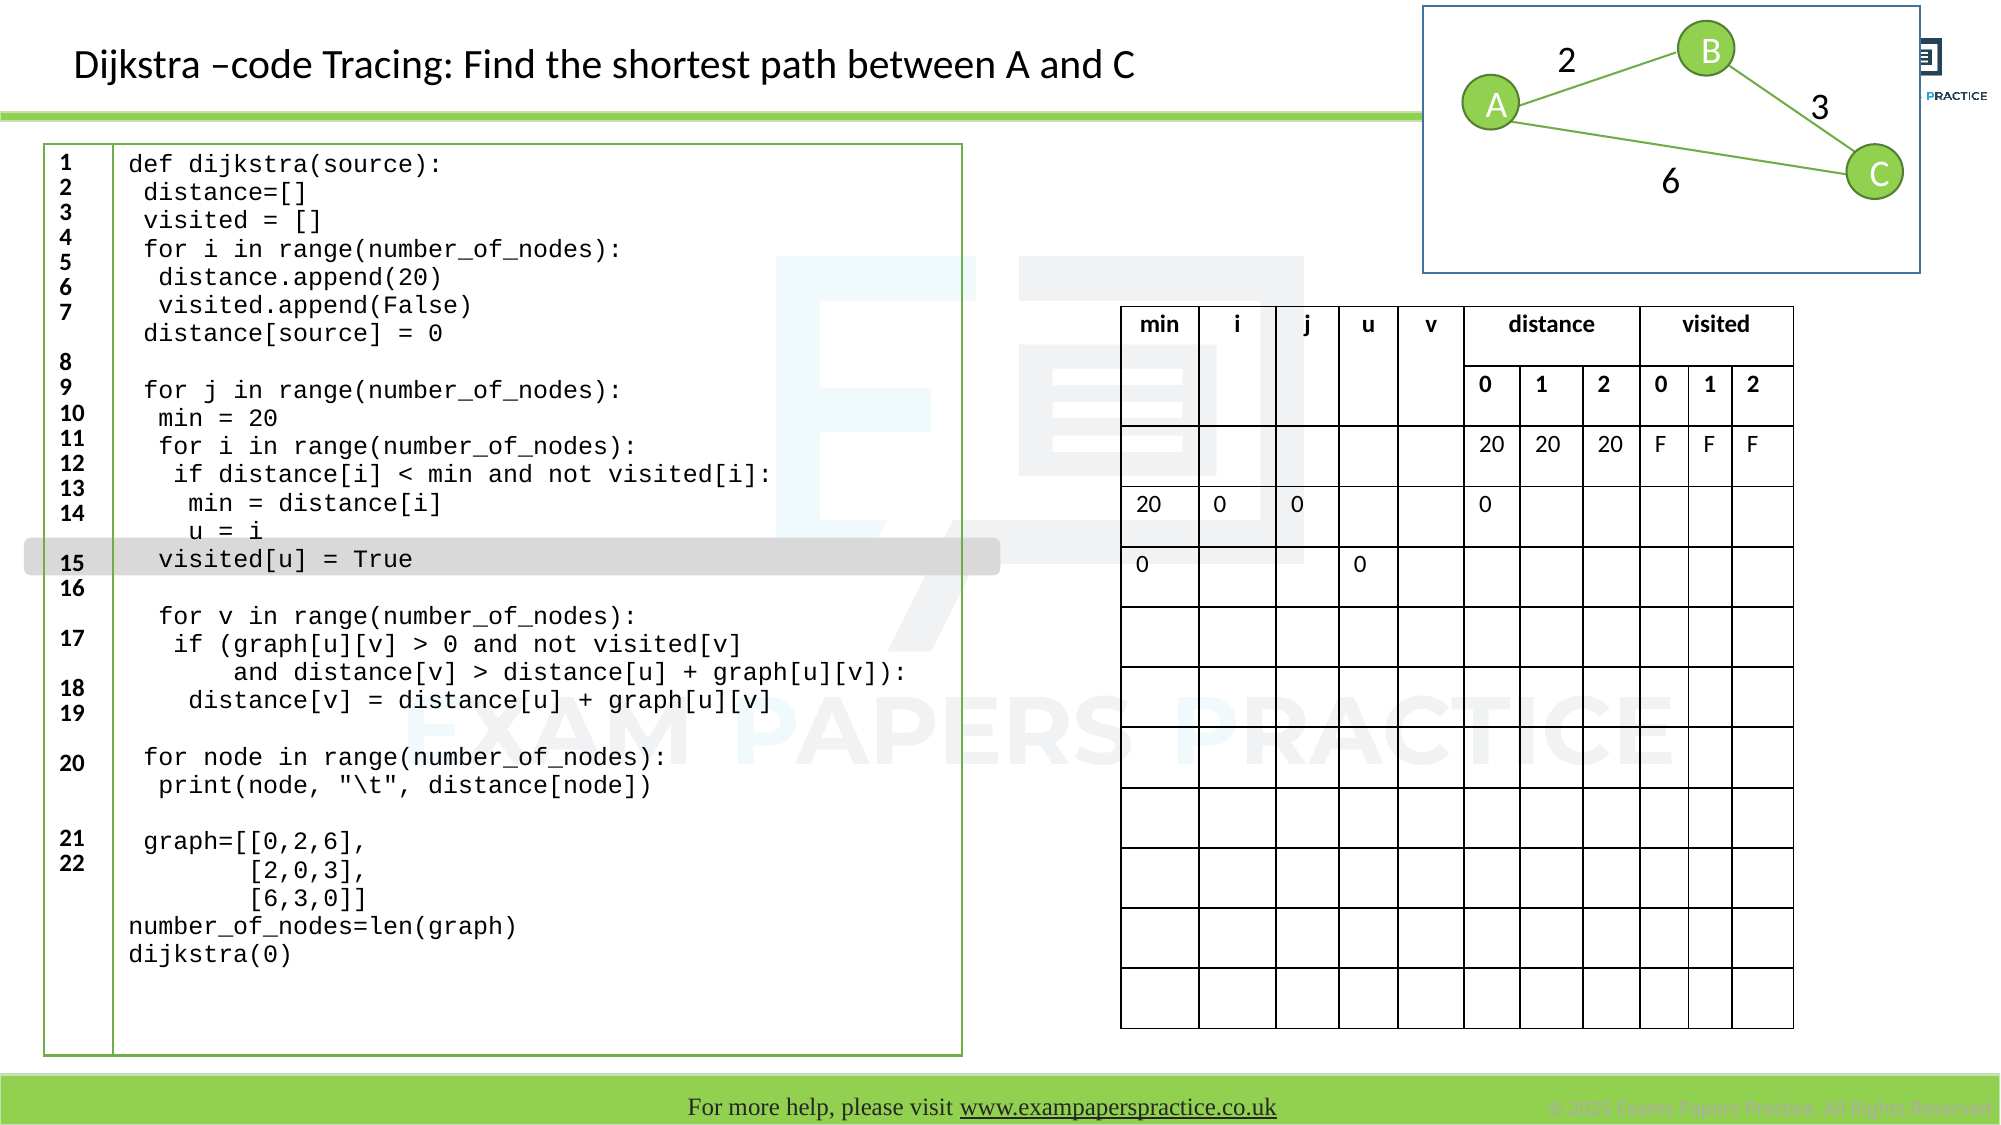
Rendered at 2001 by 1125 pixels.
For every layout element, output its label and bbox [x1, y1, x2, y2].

table_cell [1641, 608, 1688, 666]
table_cell [1641, 728, 1688, 787]
table_cell [1277, 427, 1338, 486]
table_cell [1521, 789, 1582, 847]
table_cell [1641, 849, 1688, 907]
table_cell [1733, 969, 1793, 1028]
table_cell [1277, 969, 1338, 1028]
table_cell [1399, 668, 1463, 726]
table_cell [1465, 969, 1519, 1028]
table_cell [1641, 909, 1688, 967]
table_cell [1277, 548, 1338, 606]
text_box [1422, 5, 1921, 274]
table_header [1399, 307, 1463, 425]
table_cell [1122, 909, 1198, 967]
table_cell [1340, 909, 1397, 967]
table_cell [1584, 969, 1639, 1028]
table_cell [1200, 487, 1275, 546]
table_cell [1689, 427, 1731, 486]
table_cell [1584, 367, 1639, 425]
table_cell [1277, 728, 1338, 787]
table_cell [1521, 728, 1582, 787]
table_cell [1399, 548, 1463, 606]
table_cell [1689, 728, 1731, 787]
table_cell [1465, 849, 1519, 907]
table_cell [1340, 789, 1397, 847]
table_cell [1122, 487, 1198, 546]
table_header [1340, 307, 1397, 425]
table_cell [1200, 668, 1275, 726]
table_header [1465, 307, 1639, 365]
table_cell [1200, 849, 1275, 907]
table_cell [1733, 548, 1793, 606]
table_cell [1122, 668, 1198, 726]
table_cell [1399, 608, 1463, 666]
table_cell [1584, 728, 1639, 787]
table_cell [1689, 909, 1731, 967]
text_box [58, 29, 1152, 94]
table_cell [1200, 548, 1275, 606]
table_header [114, 145, 961, 1054]
table_cell [1465, 668, 1519, 726]
table_header [1200, 307, 1275, 425]
table_cell [1122, 608, 1198, 666]
table_cell [1641, 548, 1688, 606]
table_cell [1340, 608, 1397, 666]
table_cell [1584, 789, 1639, 847]
table_cell [1584, 548, 1639, 606]
table_cell [1733, 909, 1793, 967]
table_cell [1465, 367, 1519, 425]
table_cell [1689, 789, 1731, 847]
table_cell [1733, 668, 1793, 726]
table_cell [1122, 849, 1198, 907]
table_cell [1465, 728, 1519, 787]
table_cell [1641, 487, 1688, 546]
table_cell [1200, 789, 1275, 847]
table_cell [1521, 909, 1582, 967]
table_cell [1122, 728, 1198, 787]
table_cell [1465, 909, 1519, 967]
table_header [1641, 307, 1793, 365]
table_cell [1584, 909, 1639, 967]
table_cell [1641, 969, 1688, 1028]
table_cell [1399, 969, 1463, 1028]
table_cell [1689, 608, 1731, 666]
table_cell [1399, 427, 1463, 486]
table_cell [1340, 427, 1397, 486]
table_cell [1584, 487, 1639, 546]
table_cell [1465, 608, 1519, 666]
table_cell [1200, 909, 1275, 967]
table_cell [1122, 969, 1198, 1028]
table_cell [1521, 668, 1582, 726]
table_cell [1399, 728, 1463, 787]
table_cell [1200, 608, 1275, 666]
table_cell [1200, 427, 1275, 486]
table_cell [1641, 367, 1688, 425]
table_cell [1277, 849, 1338, 907]
table_cell [1733, 427, 1793, 486]
table_cell [1200, 969, 1275, 1028]
table_cell [1277, 608, 1338, 666]
table_cell [1689, 367, 1731, 425]
table_cell [1689, 548, 1731, 606]
table_cell [1340, 728, 1397, 787]
table_cell [1277, 789, 1338, 847]
table_cell [1689, 668, 1731, 726]
table_cell [1465, 427, 1519, 486]
table_cell [1122, 789, 1198, 847]
table_cell [1277, 487, 1338, 546]
table_header [45, 145, 112, 1054]
table_cell [1584, 427, 1639, 486]
table_cell [1465, 548, 1519, 606]
table_cell [1641, 427, 1688, 486]
table_cell [1584, 849, 1639, 907]
table_cell [1641, 668, 1688, 726]
table_cell [1399, 487, 1463, 546]
table_cell [1399, 789, 1463, 847]
table_cell [1689, 969, 1731, 1028]
table_cell [1584, 668, 1639, 726]
table_cell [1399, 849, 1463, 907]
table_cell [1689, 487, 1731, 546]
table_cell [1733, 487, 1793, 546]
table_cell [1733, 608, 1793, 666]
table_cell [1399, 909, 1463, 967]
table_cell [1340, 849, 1397, 907]
table_cell [1733, 789, 1793, 847]
table_cell [1277, 668, 1338, 726]
table_cell [1340, 548, 1397, 606]
table_cell [1340, 668, 1397, 726]
table_cell [1277, 909, 1338, 967]
table_cell [1122, 548, 1198, 606]
table_cell [1200, 728, 1275, 787]
table_cell [1340, 487, 1397, 546]
table_cell [1733, 367, 1793, 425]
table_cell [1584, 608, 1639, 666]
table_cell [1465, 789, 1519, 847]
table_cell [1465, 487, 1519, 546]
table_cell [1340, 969, 1397, 1028]
table_cell [1521, 487, 1582, 546]
table_header [1277, 307, 1338, 425]
table_header [1122, 307, 1198, 425]
table_cell [1521, 367, 1582, 425]
table_cell [1733, 728, 1793, 787]
table_cell [1521, 427, 1582, 486]
table_cell [1689, 849, 1731, 907]
text_box [963, 537, 1001, 576]
table_cell [1641, 789, 1688, 847]
table_cell [1122, 427, 1198, 486]
table_cell [1521, 849, 1582, 907]
table_cell [1521, 548, 1582, 606]
table_cell [1521, 608, 1582, 666]
table_cell [1733, 849, 1793, 907]
text_box [23, 537, 43, 576]
table_cell [1521, 969, 1582, 1028]
